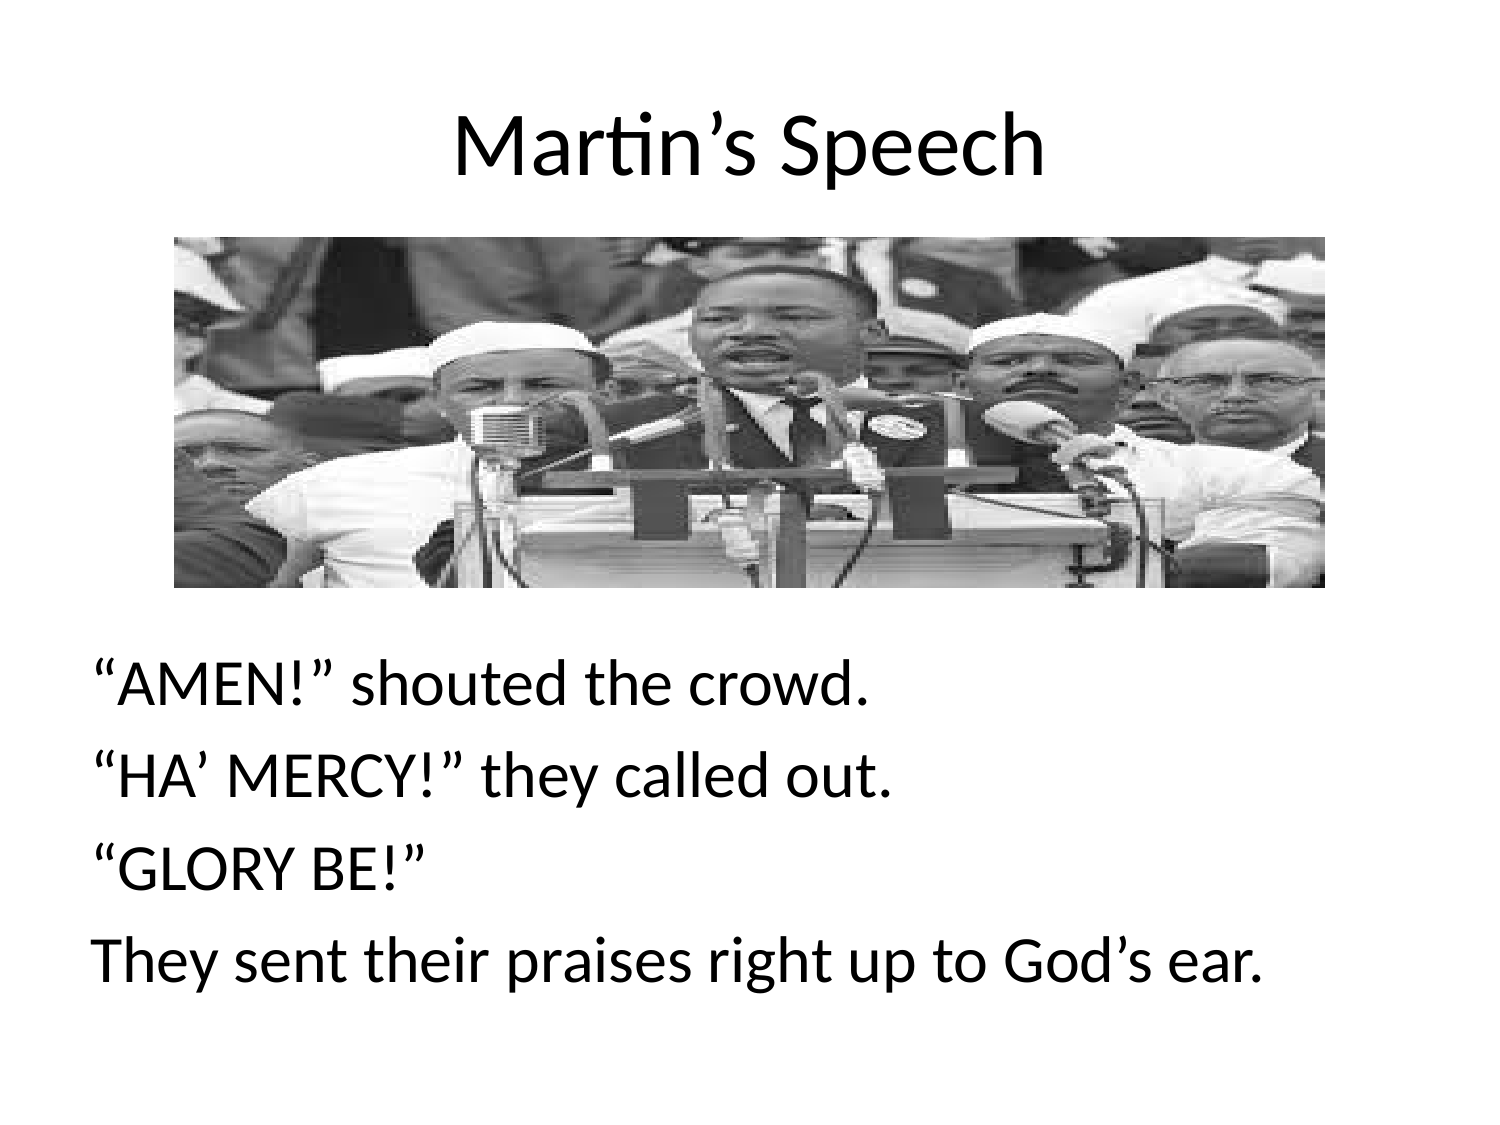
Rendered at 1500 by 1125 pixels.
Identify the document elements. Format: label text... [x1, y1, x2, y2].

list “AMEN!” shouted the crowd. “HA’ MERCY!” they called out. “GLORY BE!” They sent their praises right up to God’s ear. [75, 262, 1425, 1005]
title Martin’s Speech [75, 45, 1425, 233]
picture [174, 237, 1326, 588]
